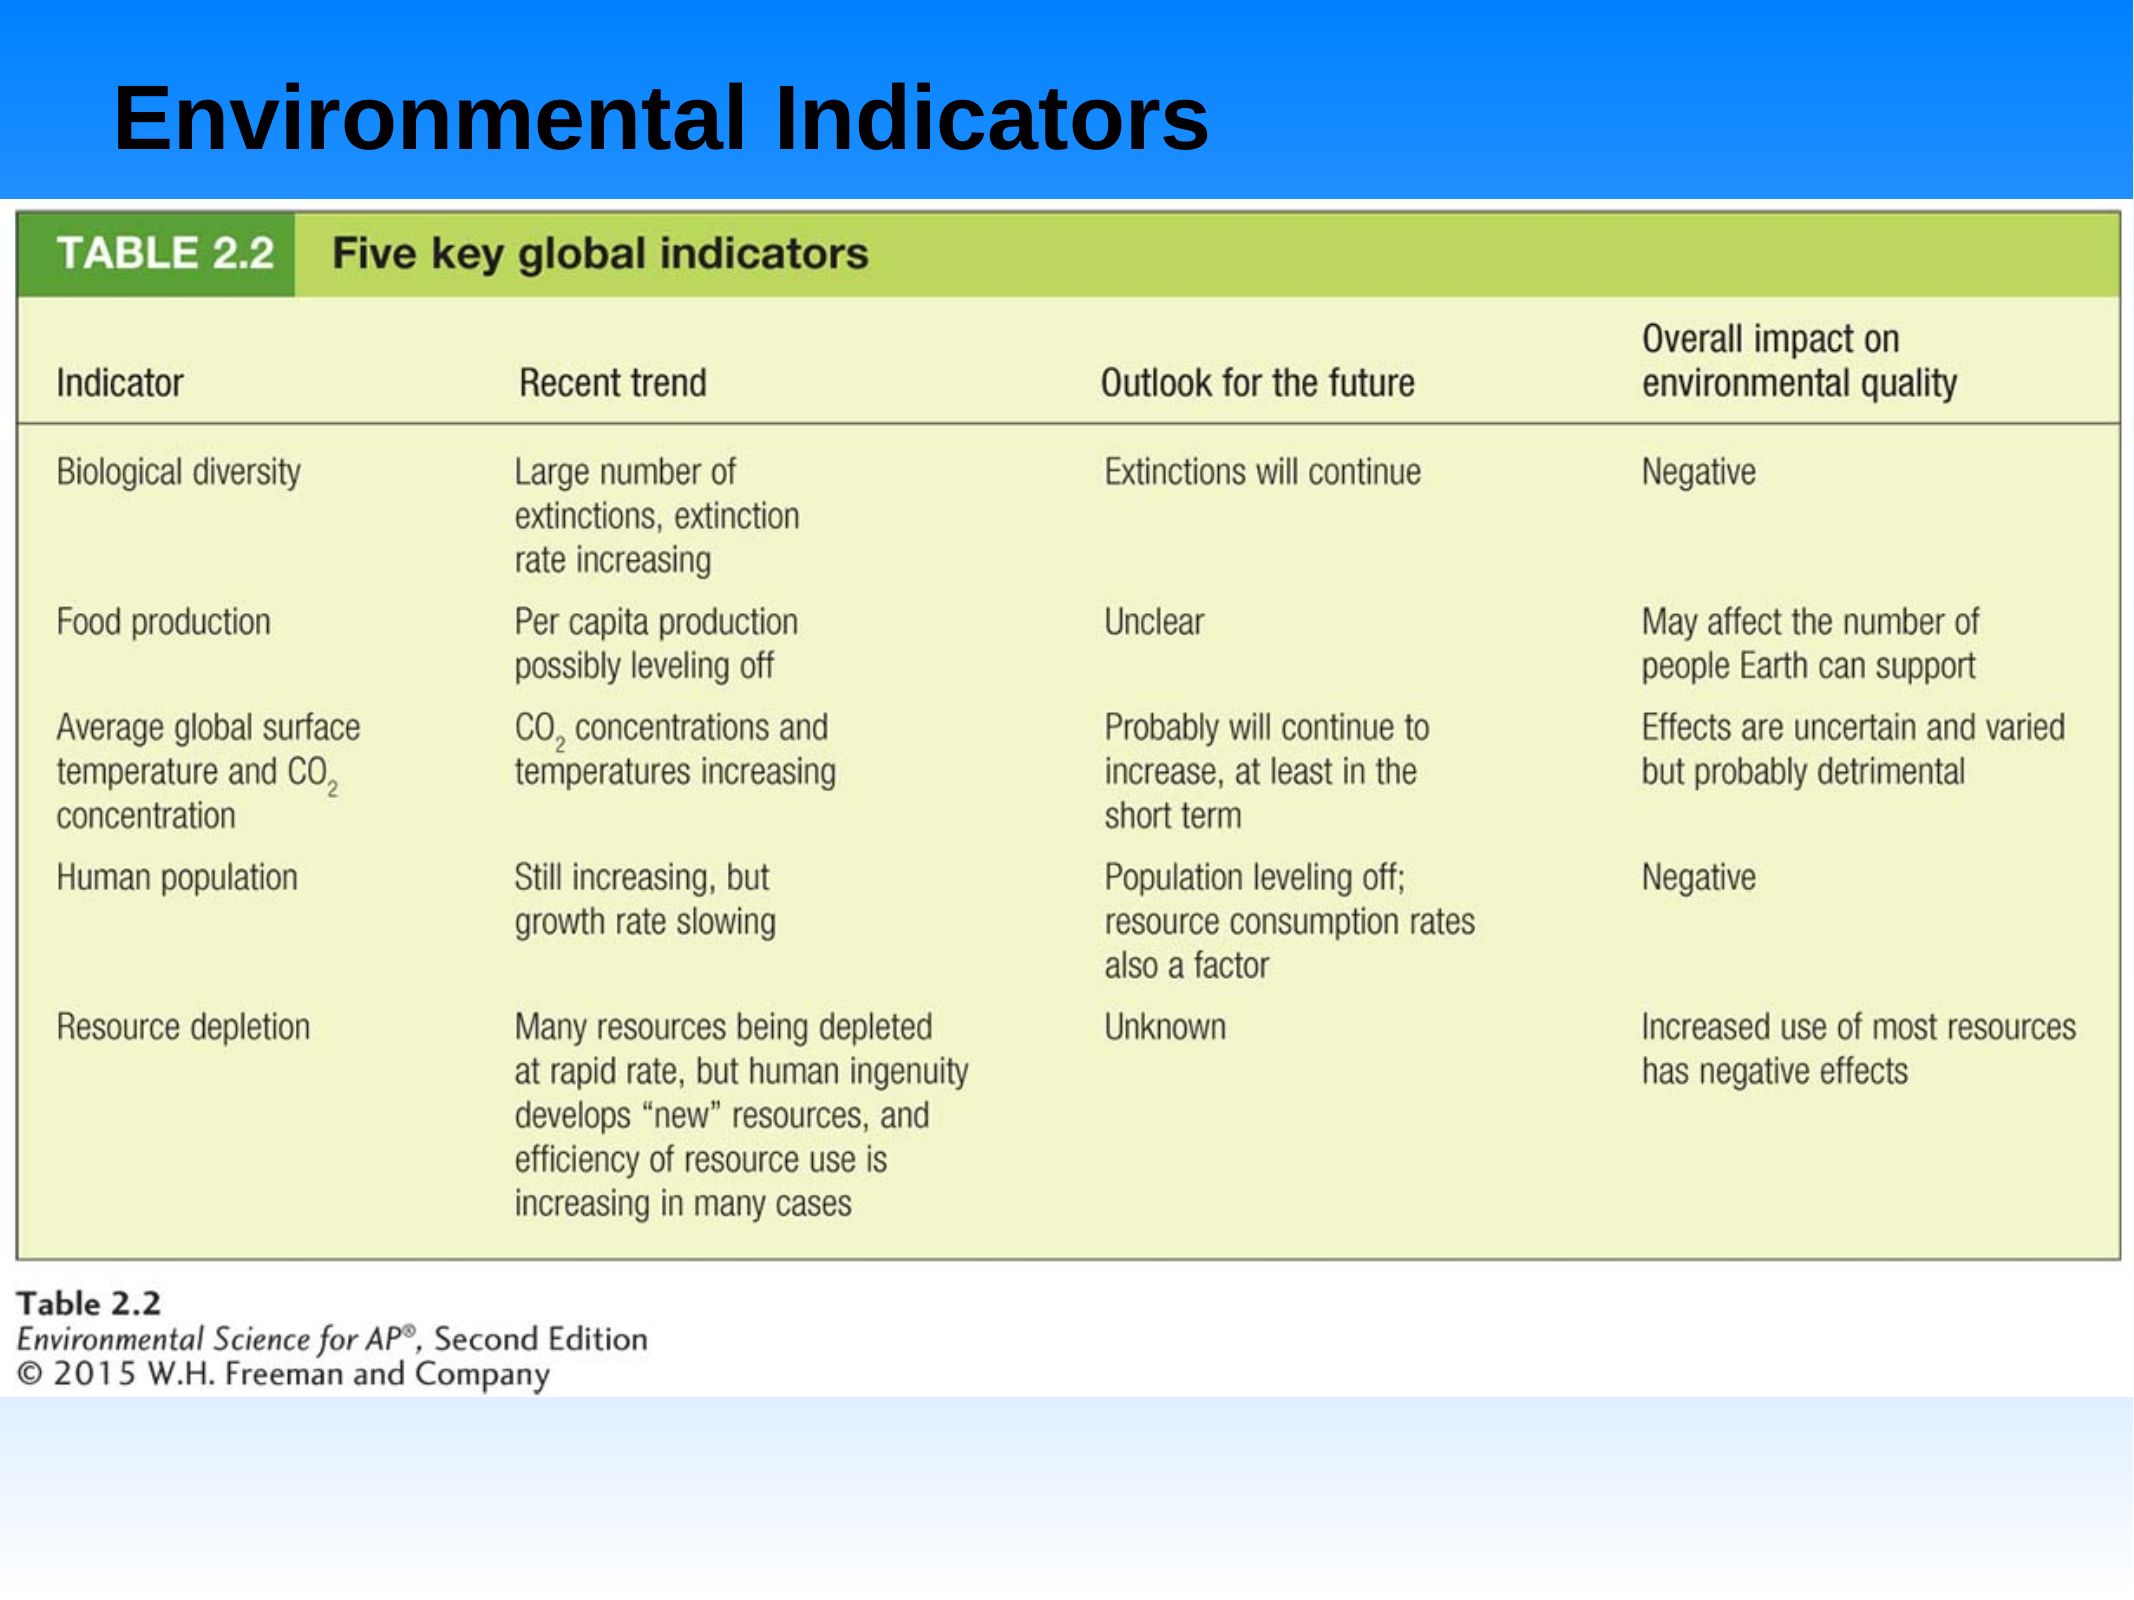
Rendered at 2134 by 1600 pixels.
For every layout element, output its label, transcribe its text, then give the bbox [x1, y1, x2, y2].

picture [0, 199, 2134, 1397]
title Environmental Indicators [104, 0, 2053, 198]
